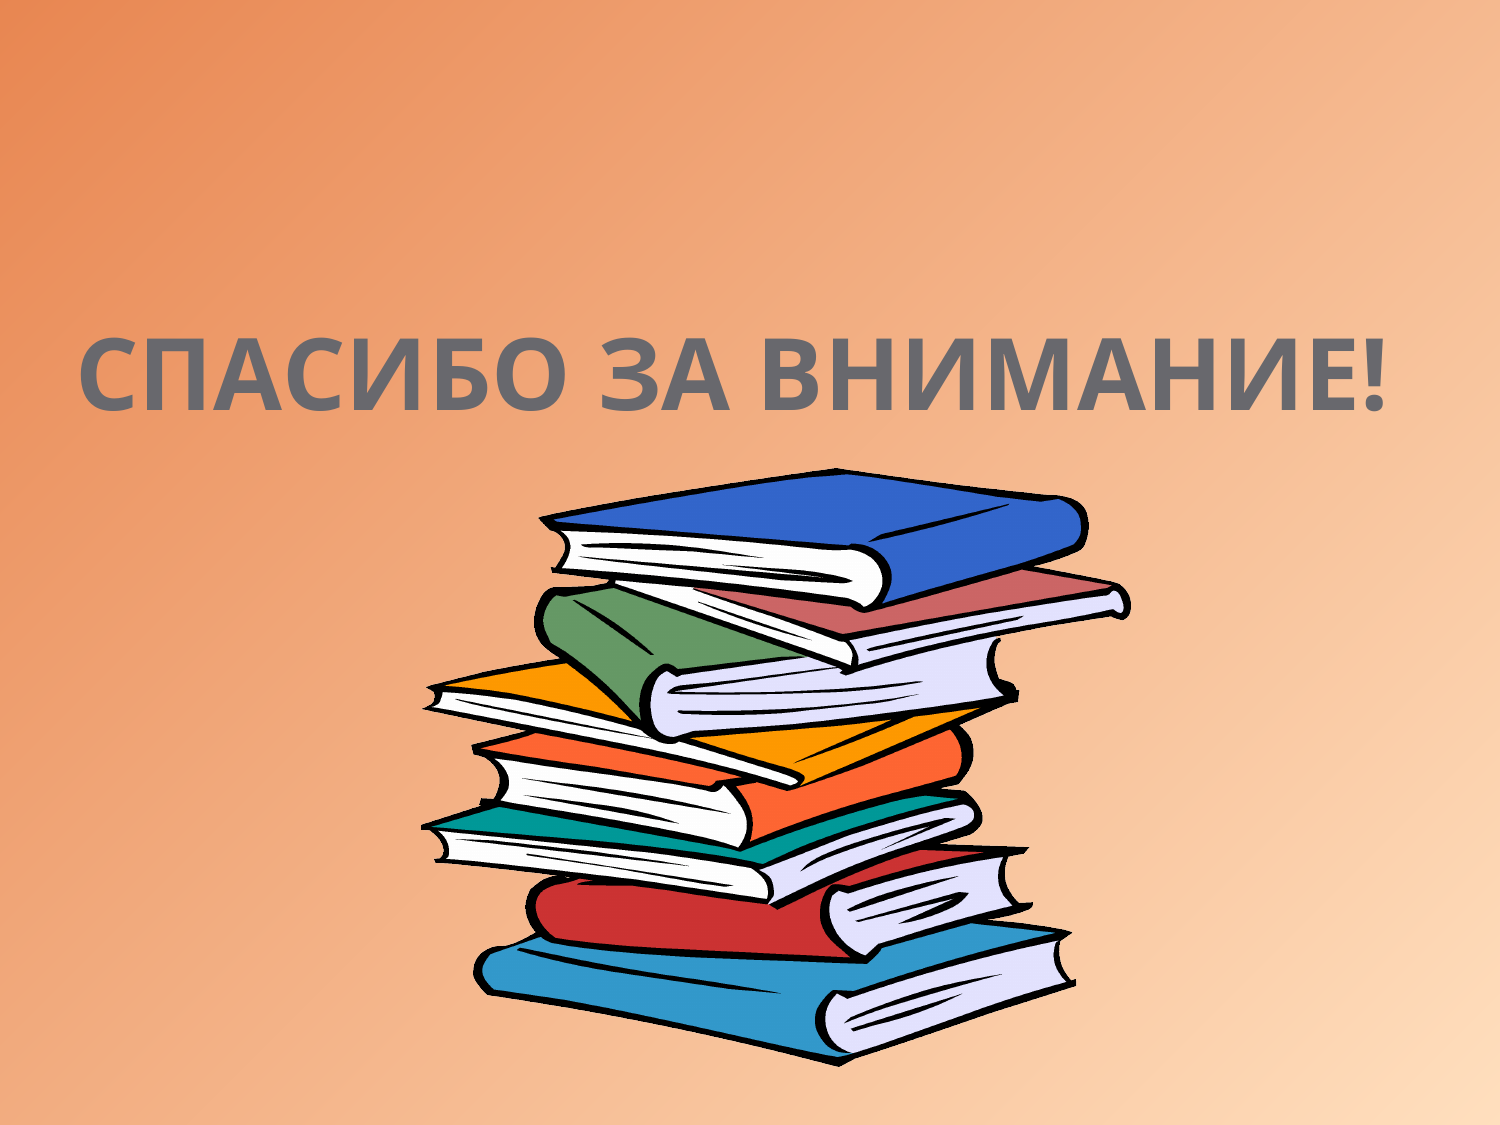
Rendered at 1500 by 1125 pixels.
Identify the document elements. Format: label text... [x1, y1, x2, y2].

text_box СПАСИБО ЗА ВНИМАНИЕ! [41, 302, 1424, 438]
picture [421, 468, 1131, 1067]
